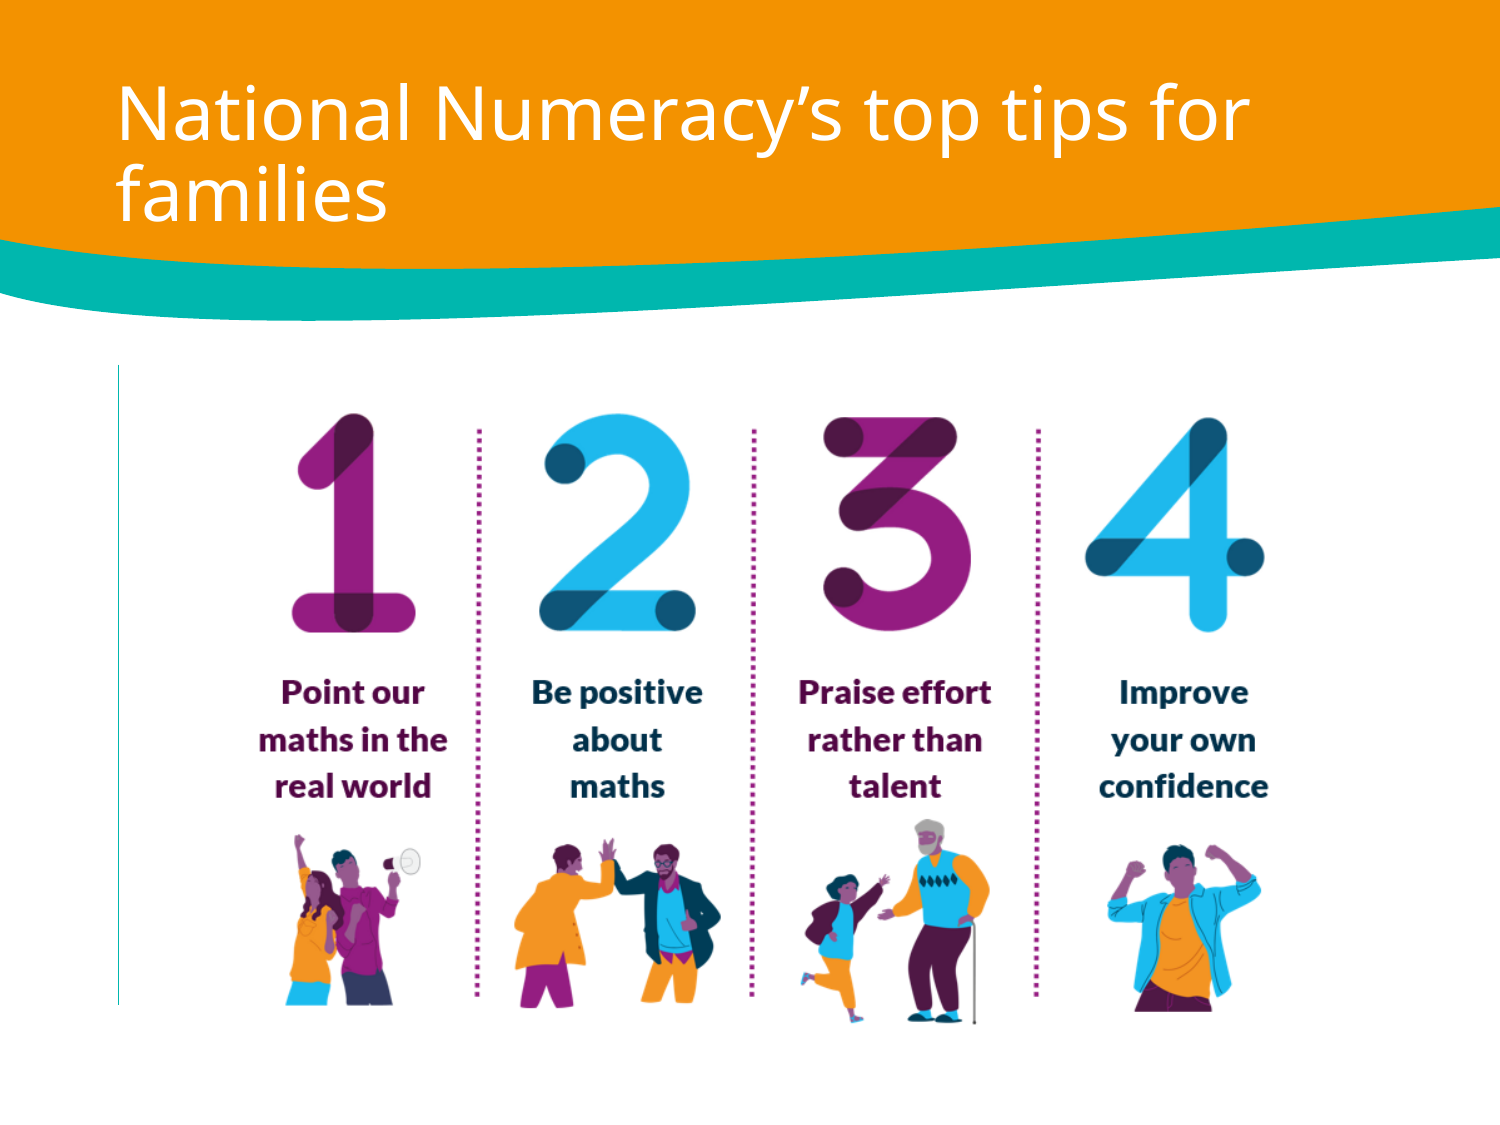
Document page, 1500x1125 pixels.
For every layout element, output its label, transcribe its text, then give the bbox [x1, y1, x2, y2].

picture [238, 381, 1310, 1032]
list National Numeracy’s top tips for families [100, 67, 1411, 258]
